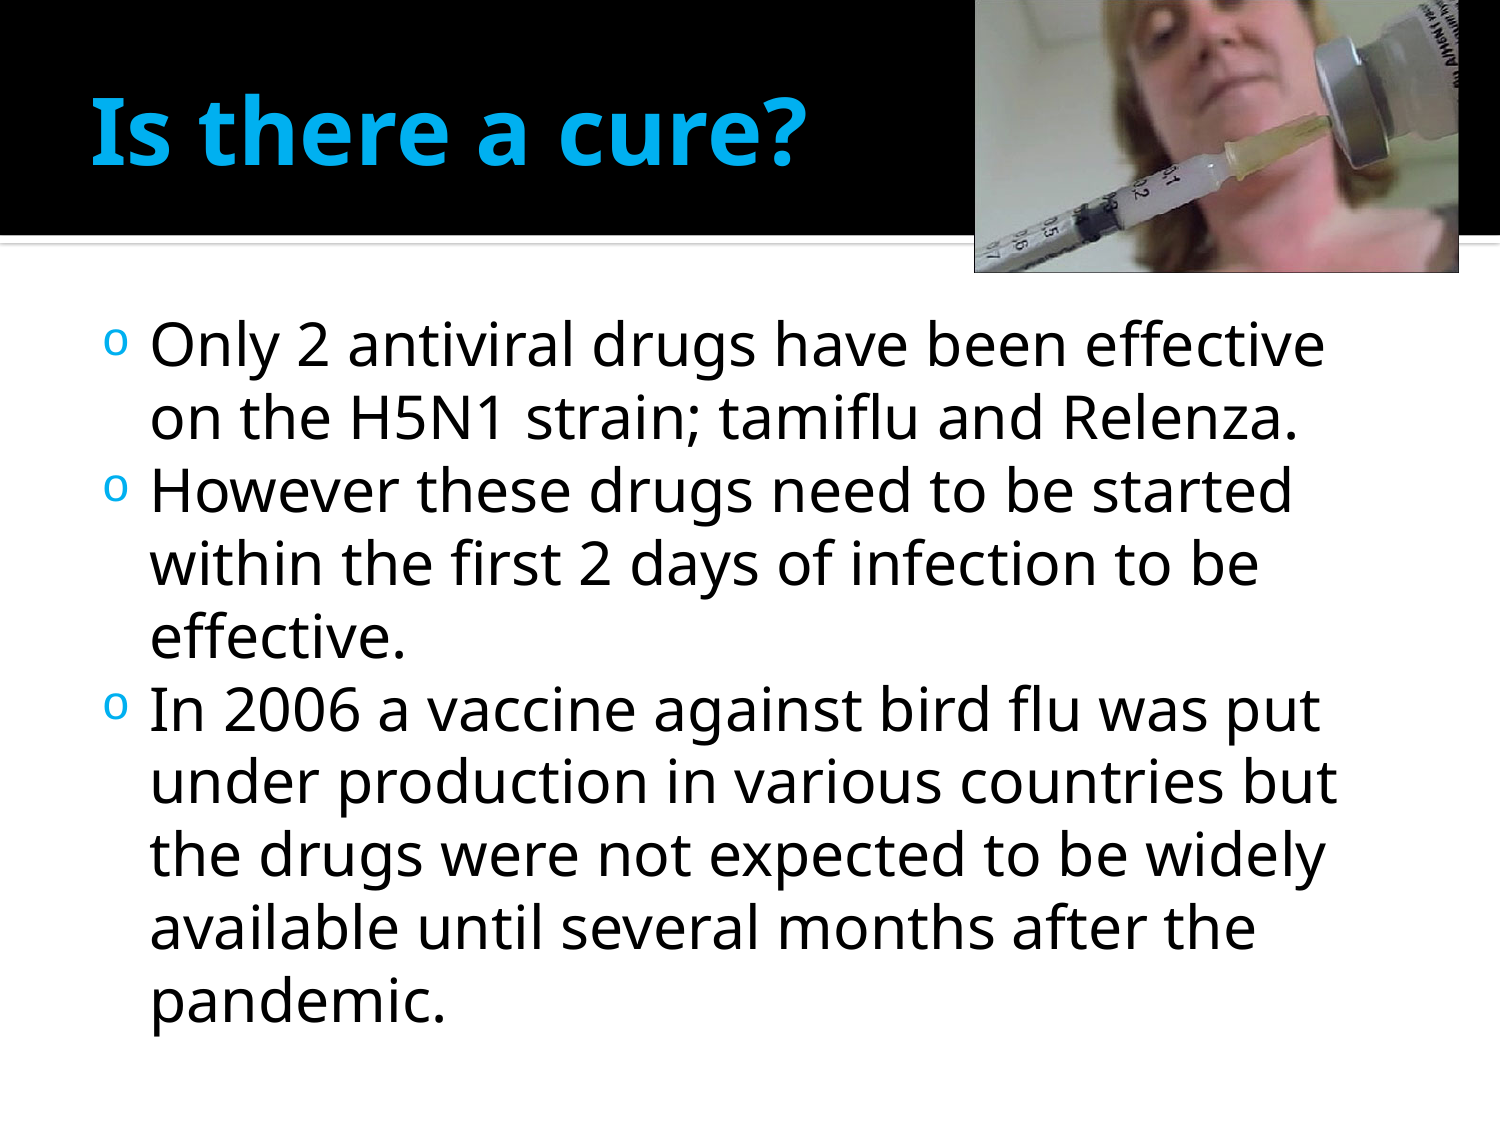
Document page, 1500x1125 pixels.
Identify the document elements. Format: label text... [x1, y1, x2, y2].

picture [974, 0, 1459, 273]
title Is there a cure? [75, 25, 968, 231]
list Only 2 antiviral drugs have been effective on the H5N1 strain; tamiflu and Relenza. However these drugs need to be started within the first 2 days of infection to be effective. In 2006 a vaccine against bird flu was put under production in various countries but the drugs were not expected to be widely available until several months after the pandemic. [75, 291, 1425, 1050]
